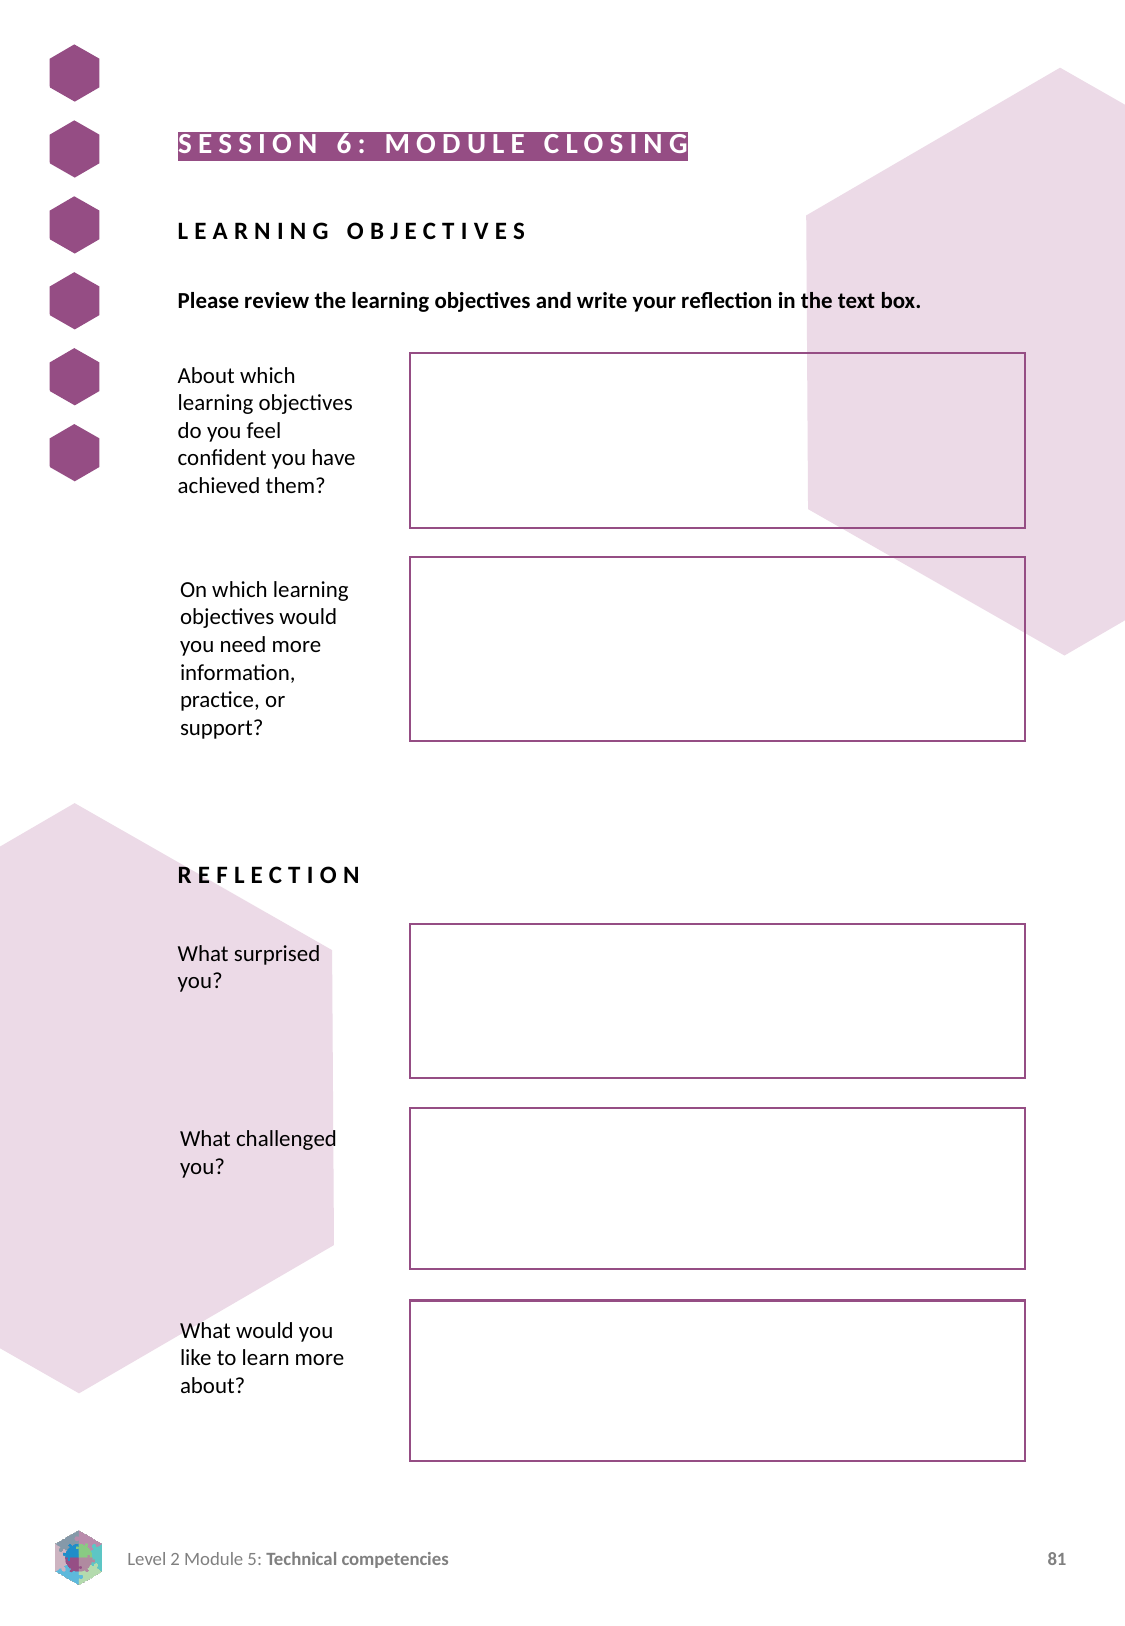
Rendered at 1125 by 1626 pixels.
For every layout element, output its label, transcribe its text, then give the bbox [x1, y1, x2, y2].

text_box About which learning objectives do you feel confident you have achieved them? [162, 345, 380, 513]
text_box [49, 120, 100, 178]
text_box [805, 66, 1125, 657]
text_box [409, 923, 1026, 1079]
text_box On which learning objectives would you need more information, practice, or support? [165, 559, 381, 755]
text_box [49, 272, 100, 330]
text_box [409, 352, 1026, 529]
text_box REFLECTION [162, 850, 1025, 896]
text_box Please review the learning objectives and write your reflection in the text box. [162, 278, 1027, 321]
text_box What would you like to learn more about? [165, 1300, 381, 1413]
text_box LEARNING OBJECTIVES [162, 207, 1025, 253]
text_box What surprised you? [162, 923, 380, 1008]
picture [55, 1530, 102, 1585]
text_box SESSION 6: MODULE CLOSING [163, 116, 1027, 167]
text_box What challenged you? [165, 1109, 381, 1194]
text_box [409, 1299, 1026, 1462]
text_box [49, 424, 100, 482]
text_box [49, 348, 100, 406]
text_box [49, 44, 100, 102]
text_box [49, 196, 100, 254]
text_box [409, 1107, 1026, 1270]
text_box [0, 803, 334, 1394]
text_box [409, 556, 1026, 742]
